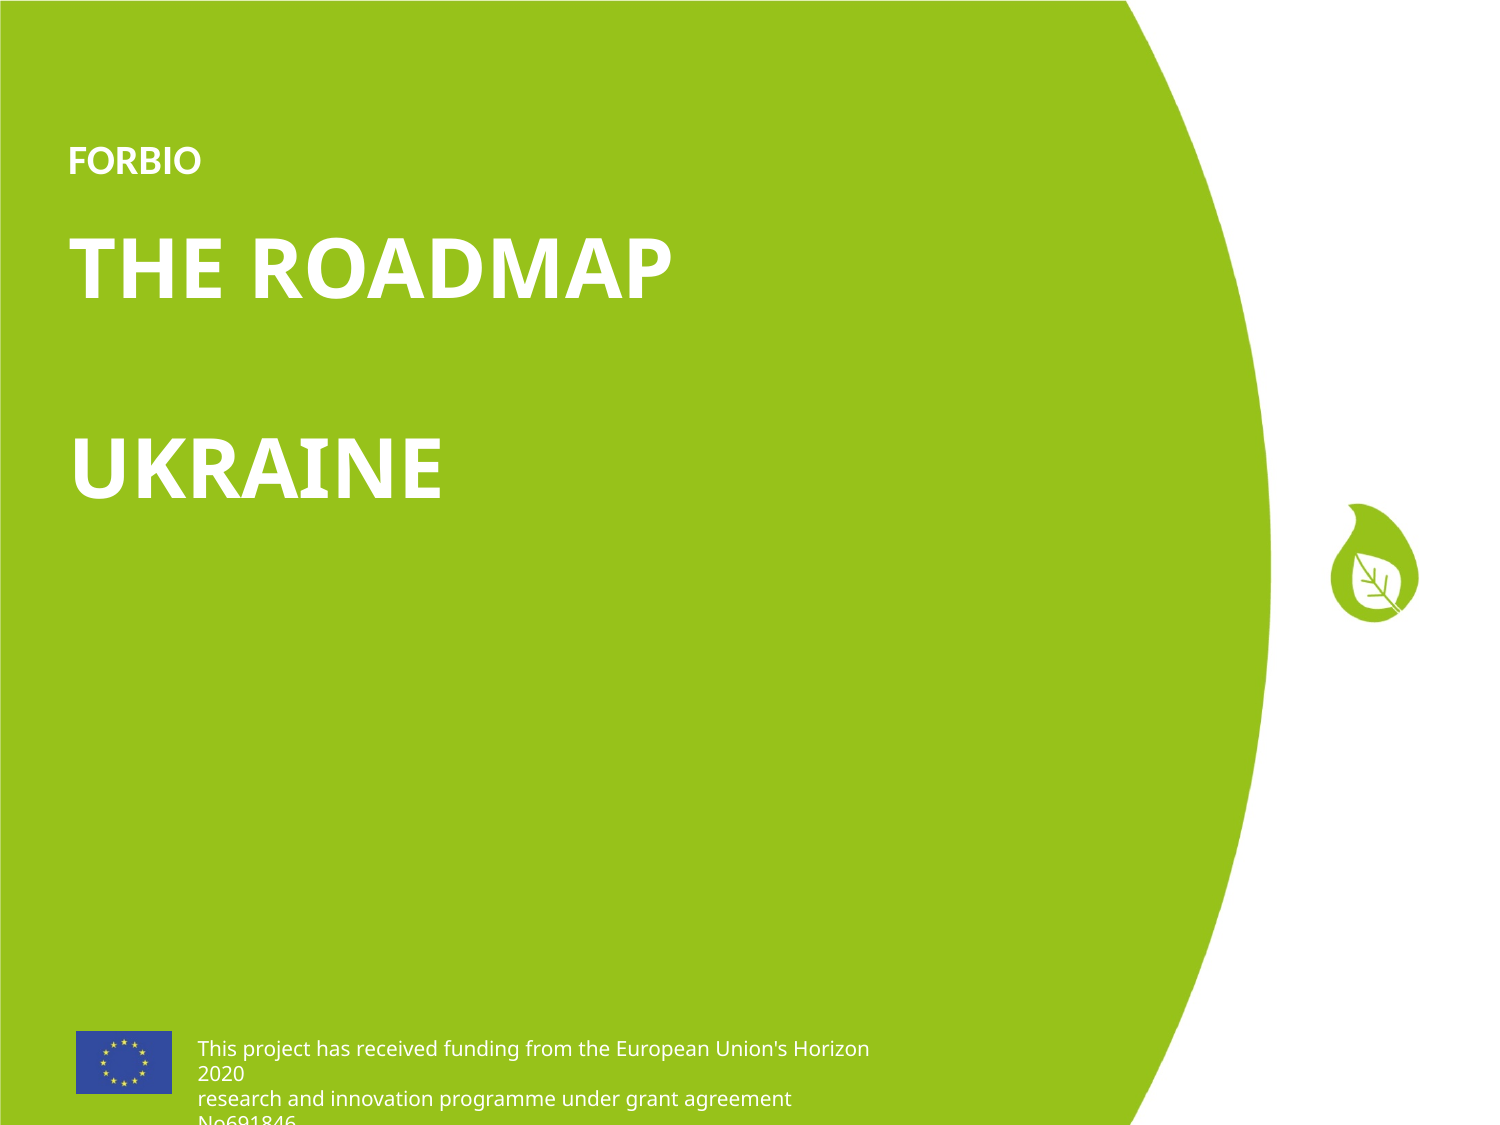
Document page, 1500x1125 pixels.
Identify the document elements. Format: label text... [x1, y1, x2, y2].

picture [240, 1117, 246, 1125]
title The roadmap UKRAINE [53, 208, 1247, 541]
list FORBIO [53, 3, 1424, 191]
picture [0, 0, 1500, 1125]
